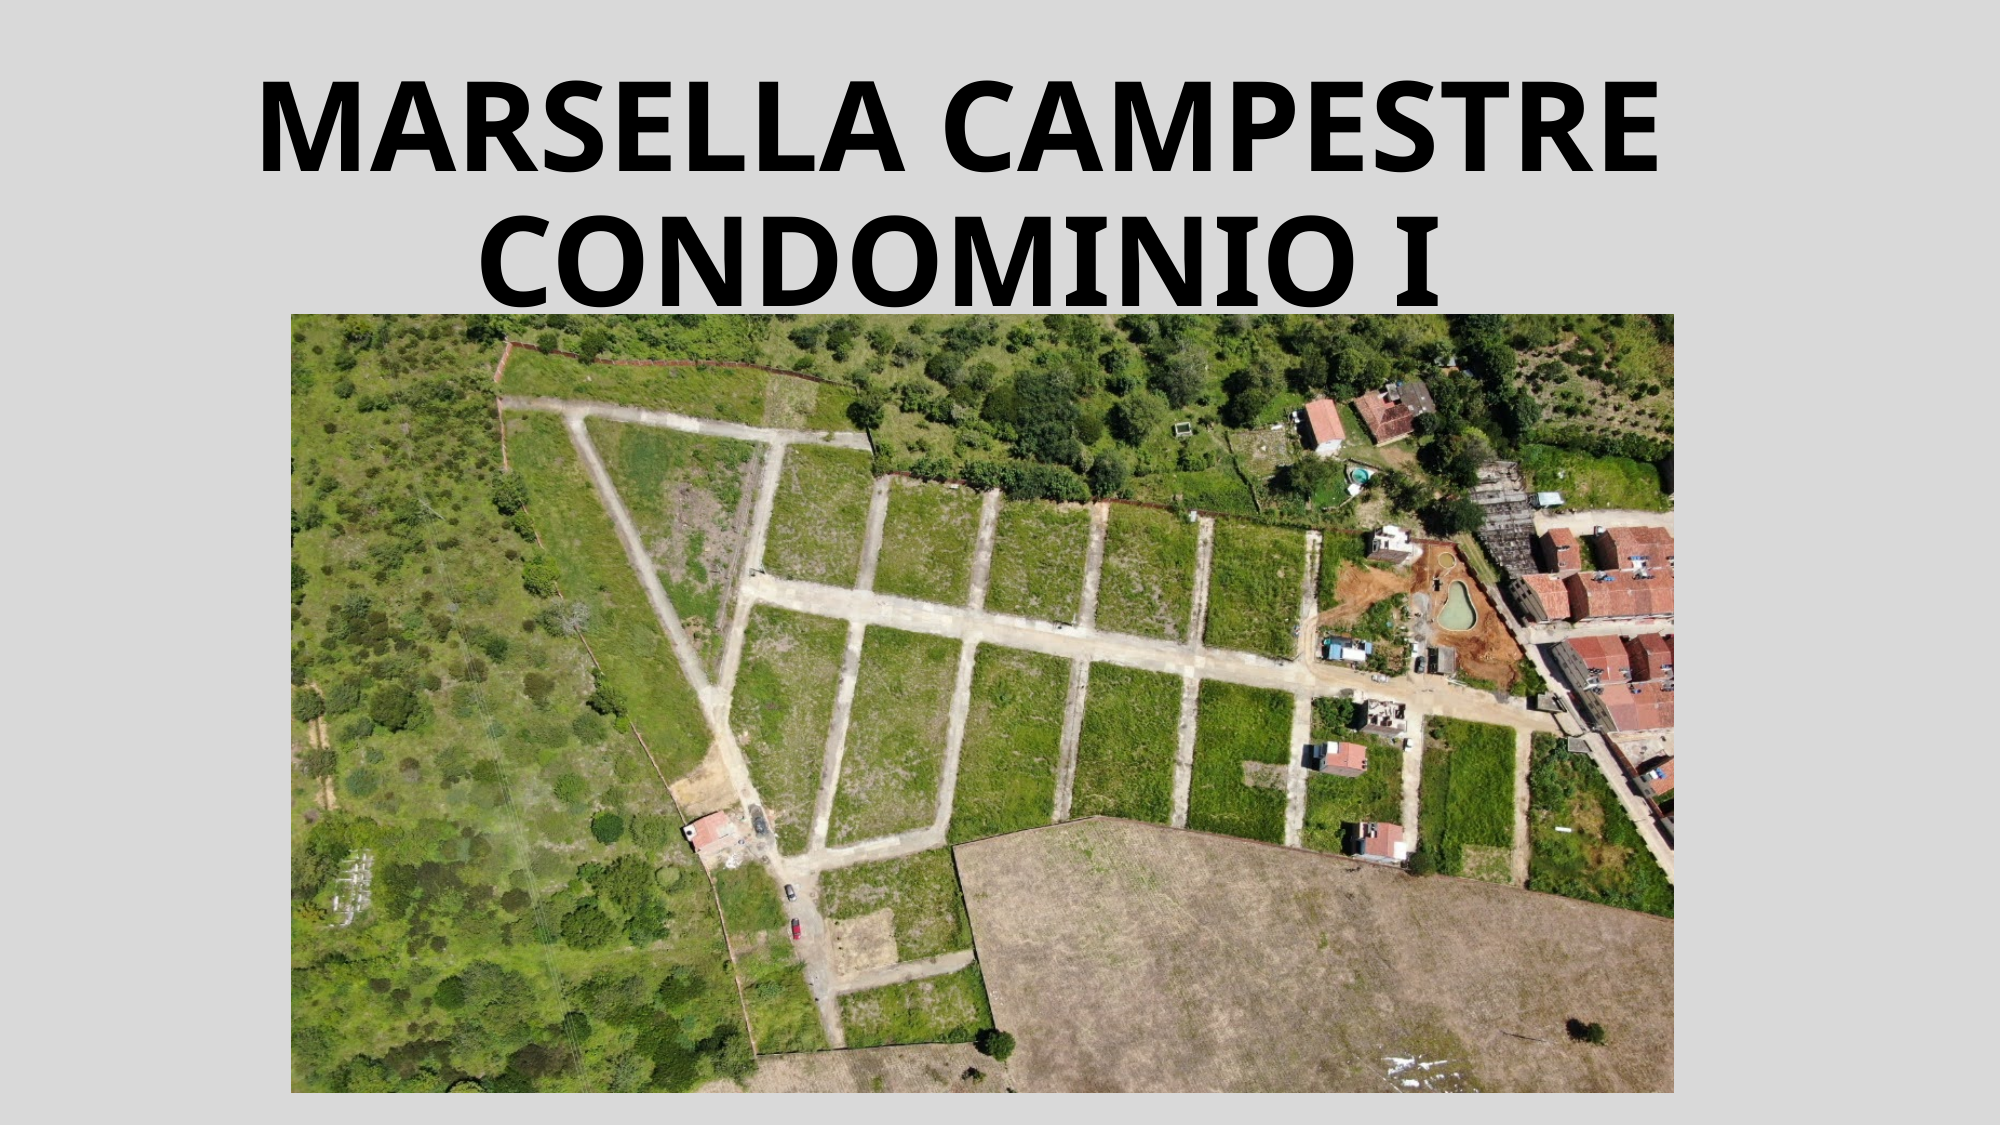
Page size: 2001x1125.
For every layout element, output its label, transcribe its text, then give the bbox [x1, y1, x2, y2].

picture [291, 314, 1674, 1093]
title MARSELLA CAMPESTRE CONDOMINIO I [208, 18, 1709, 342]
